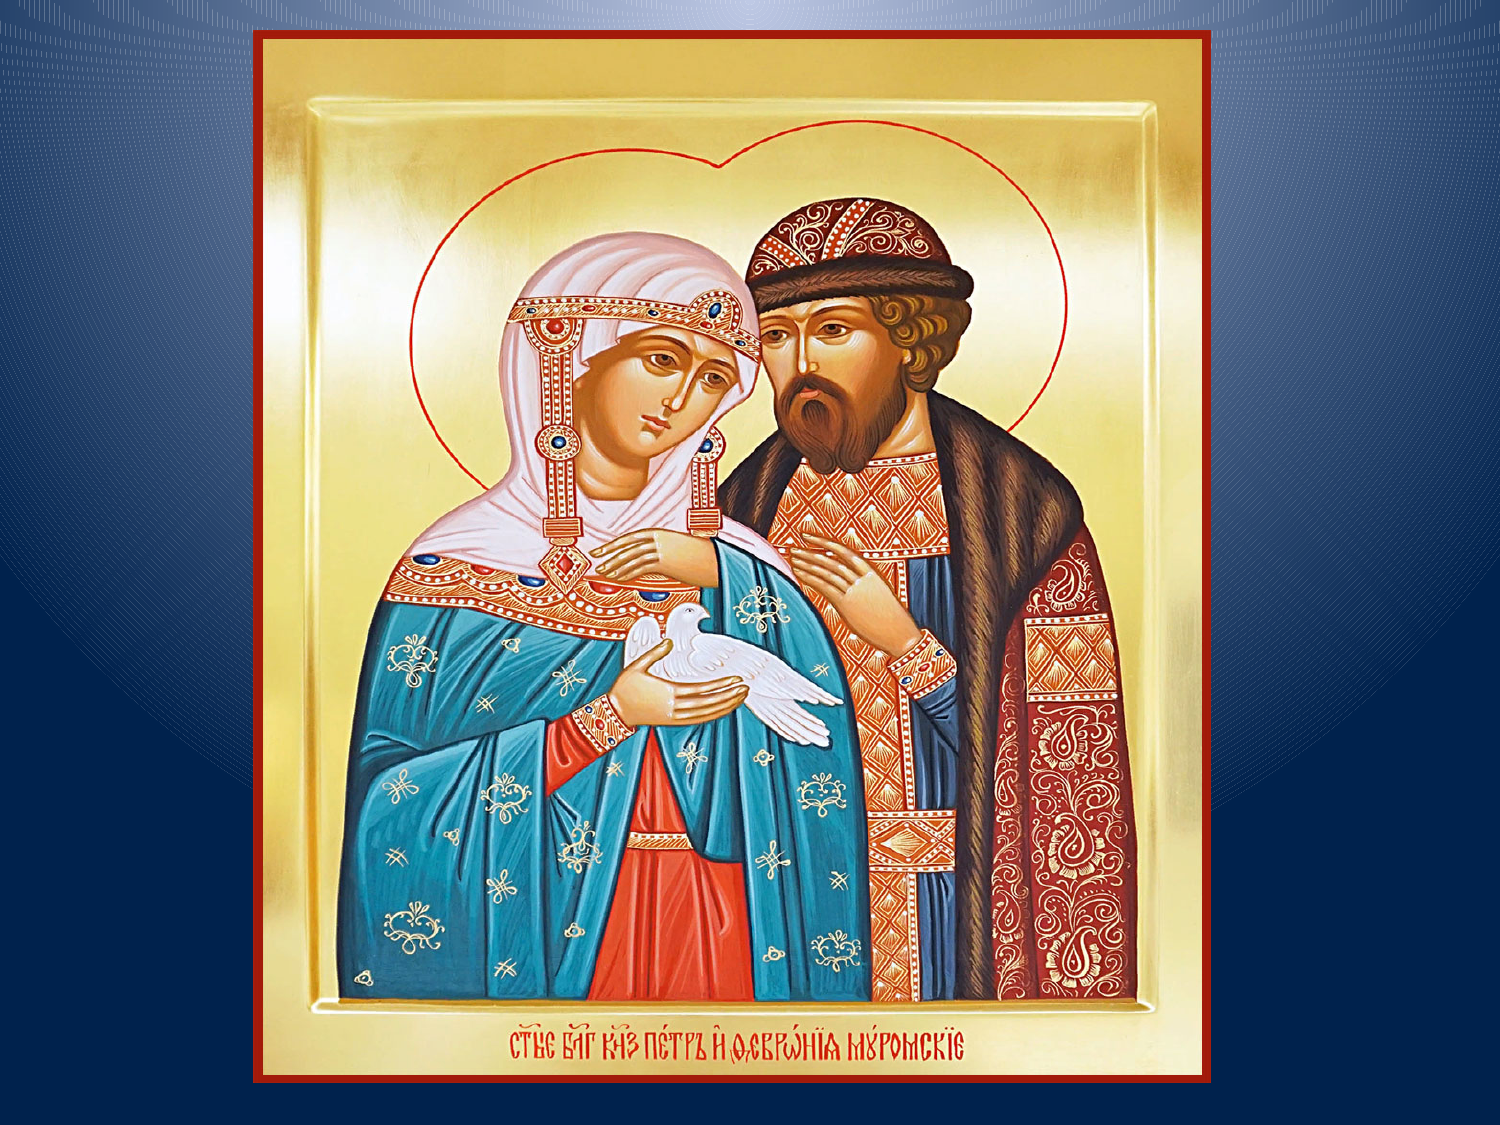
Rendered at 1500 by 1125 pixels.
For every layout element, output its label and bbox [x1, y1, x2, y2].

list [253, 30, 1211, 1083]
